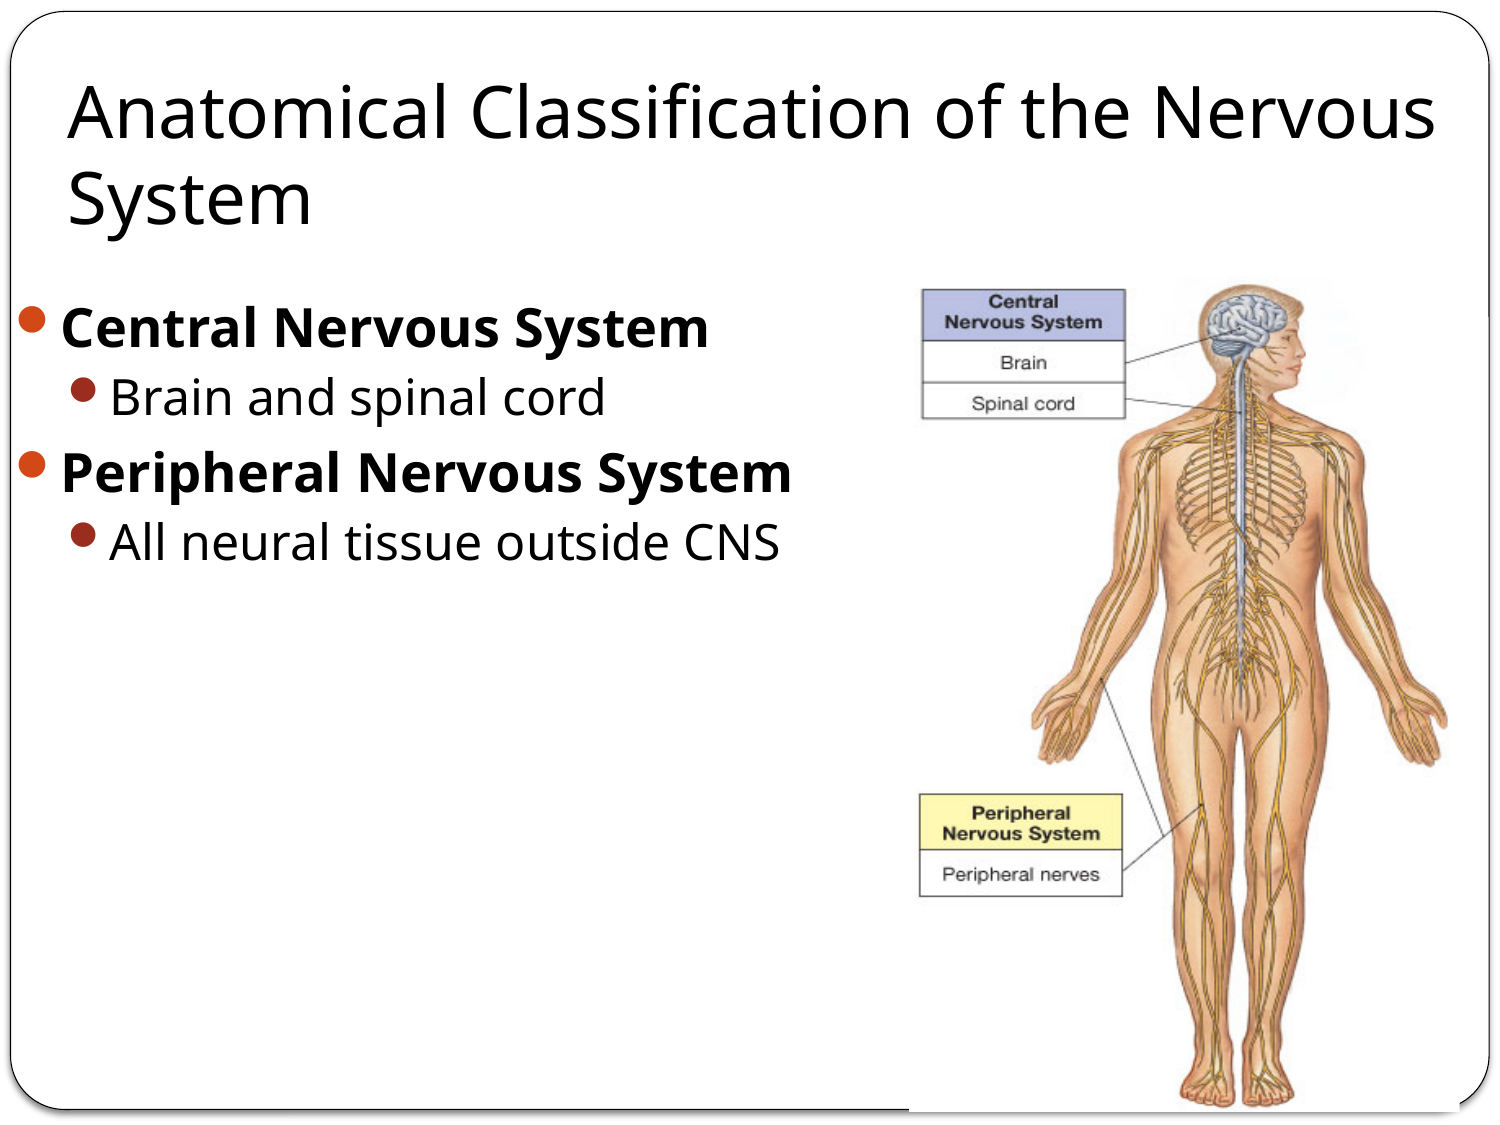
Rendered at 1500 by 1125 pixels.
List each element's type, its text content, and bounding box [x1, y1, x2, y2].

title Anatomical Classification of the Nervous System [53, 58, 1500, 255]
list Central Nervous System Brain and spinal cord Peripheral Nervous System All neural tissue outside CNS [0, 285, 903, 823]
picture [908, 276, 1460, 1112]
